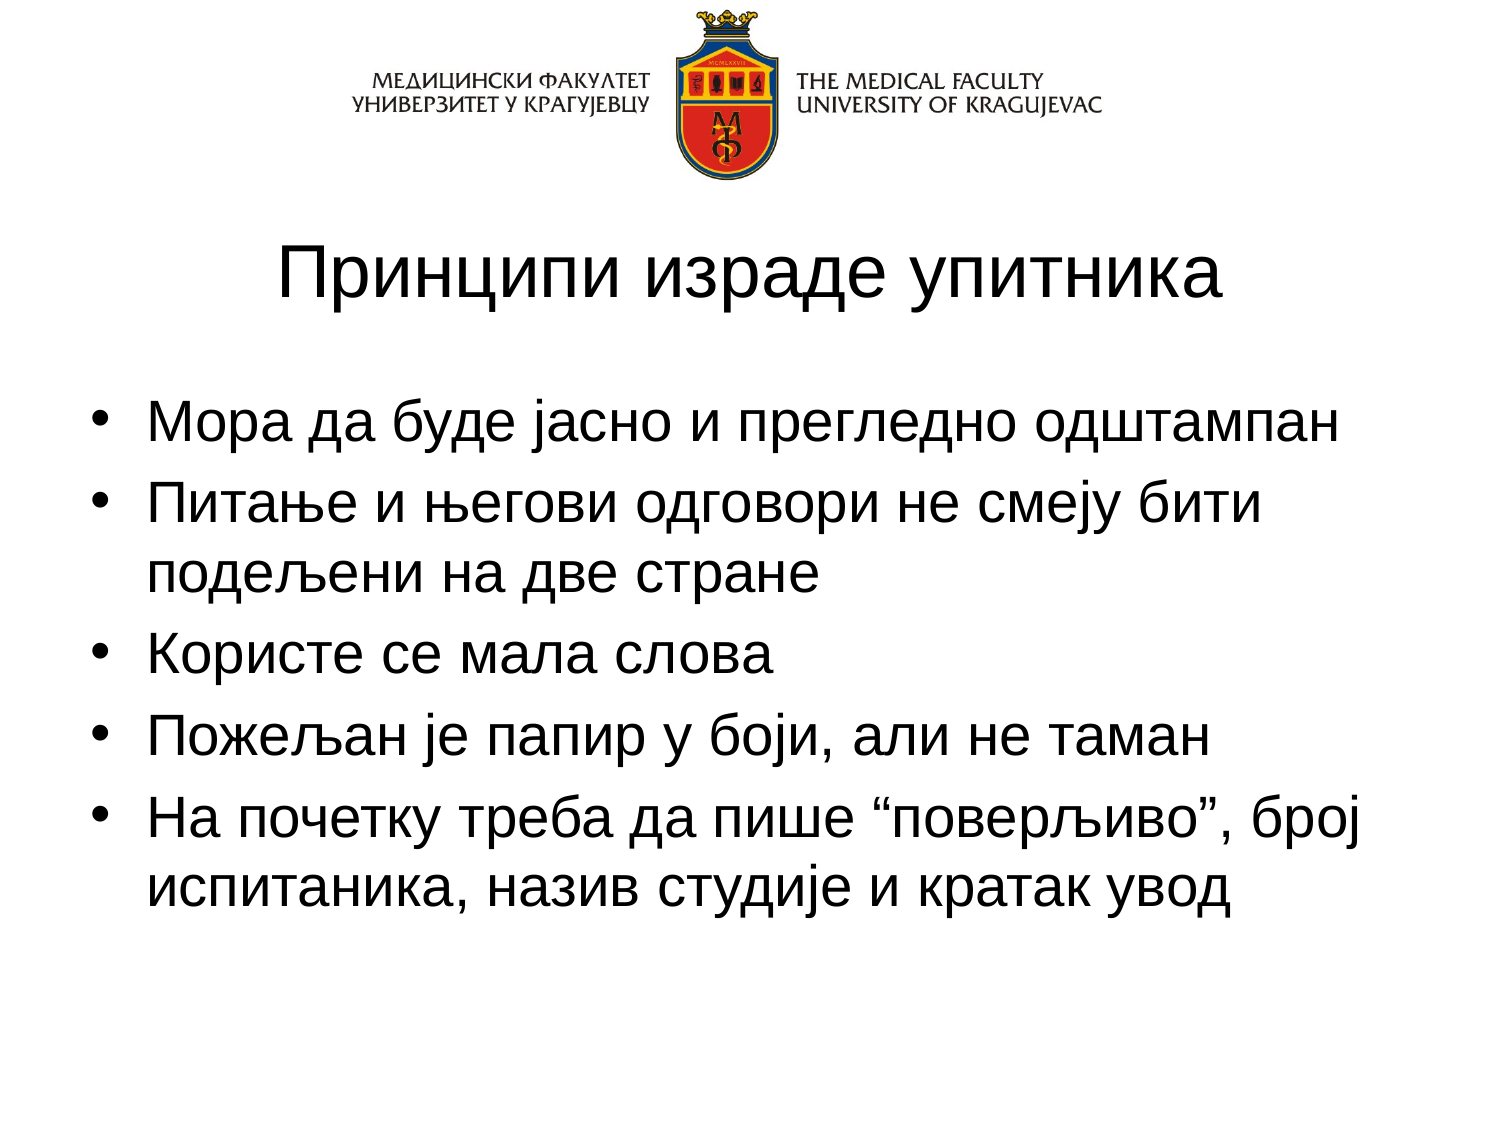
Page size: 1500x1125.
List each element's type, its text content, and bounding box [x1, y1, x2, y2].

picture [328, 0, 1125, 173]
title Принципи израде упитника [74, 173, 1426, 362]
list Мора да буде јасно и прегледно одштампан Питање и његови одговори не смеју бити подељени на две стране Користе се мала слова Пожељан је папир у боји, али не таман На почетку треба да пише “поверљиво”, број испитаника, назив студије и кратак увод [74, 374, 1426, 1118]
